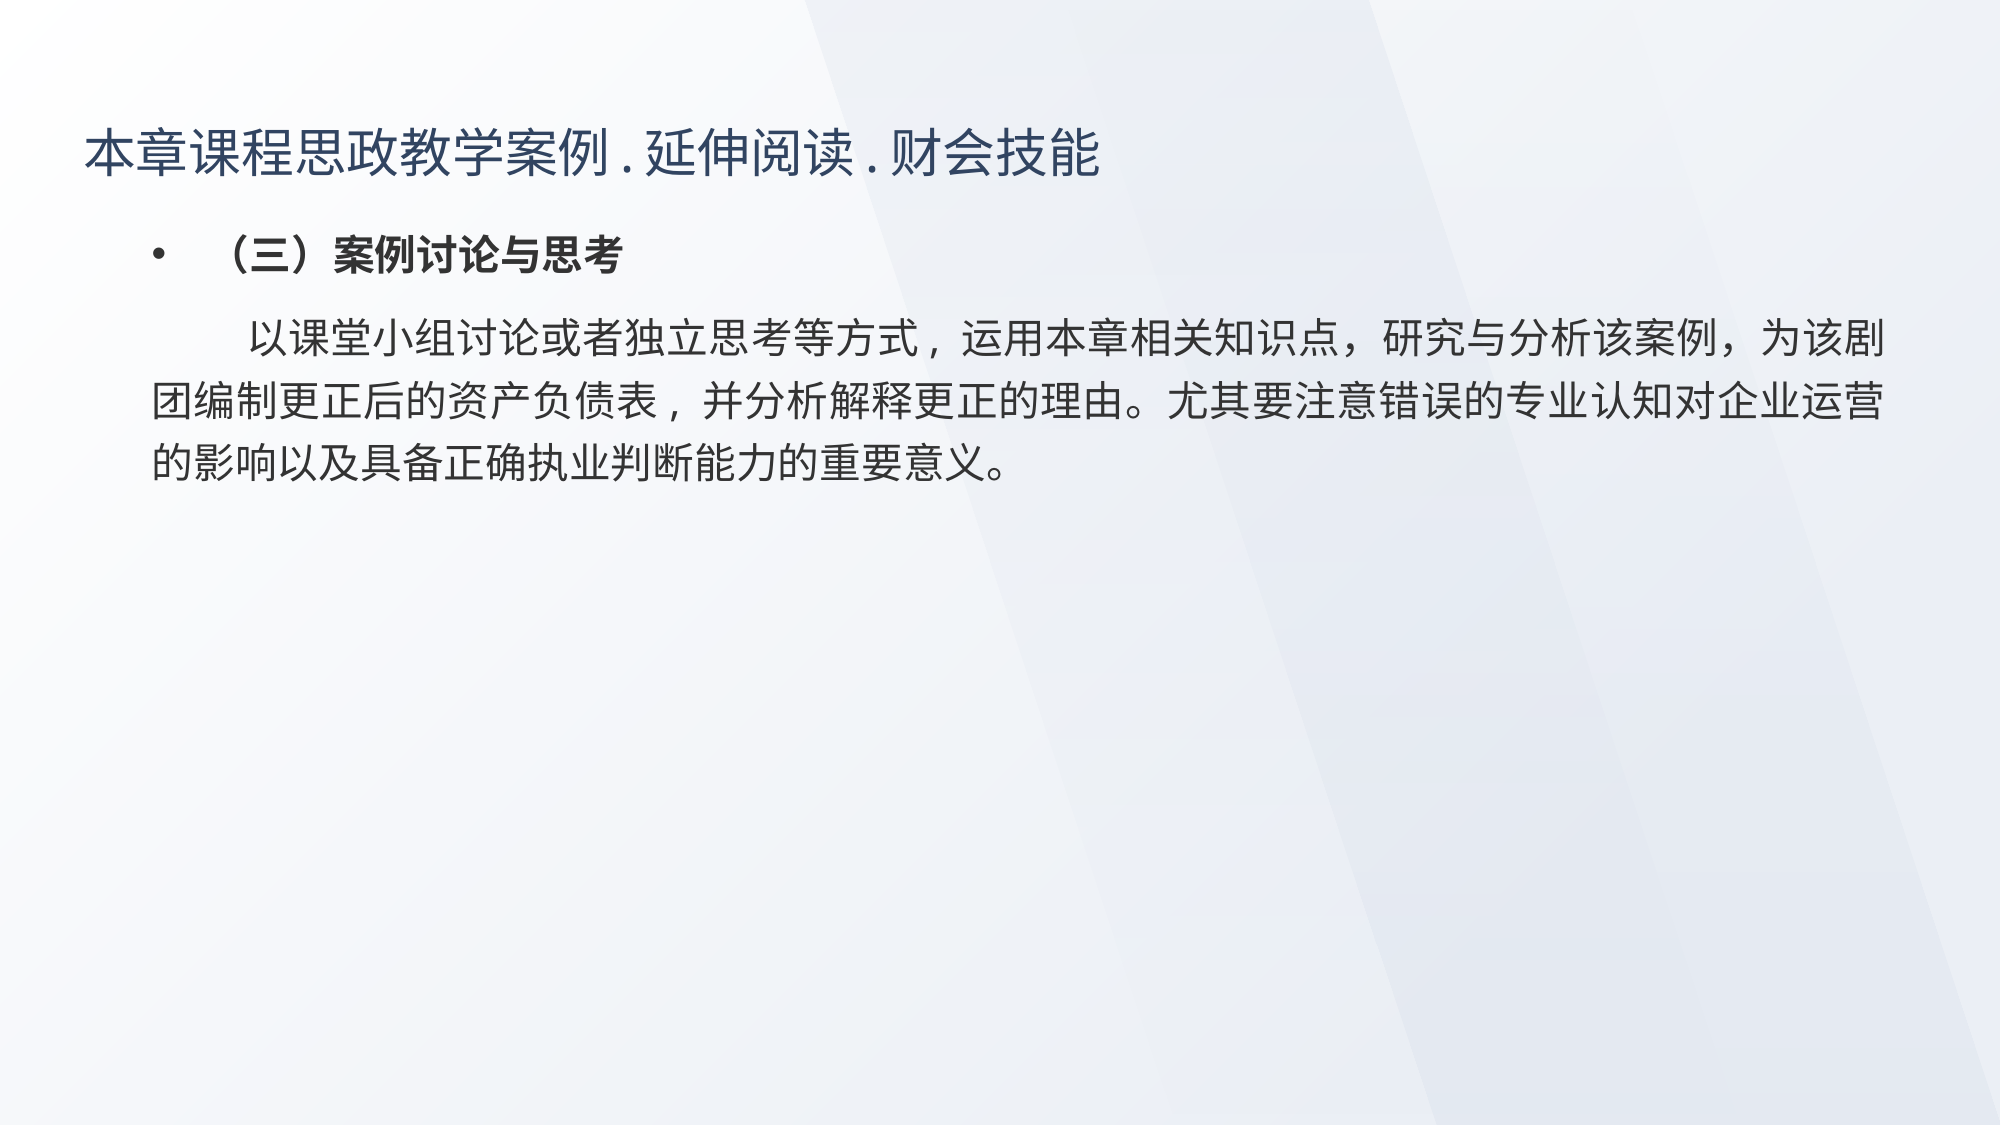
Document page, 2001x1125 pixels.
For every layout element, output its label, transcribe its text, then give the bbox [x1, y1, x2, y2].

title 本章课程思政教学案例.延伸阅读.财会技能 [83, 81, 1243, 184]
list （三）案例讨论与思考 以课堂小组讨论或者独立思考等方式, 运用本章相关知识点，研究与分析该案例，为该剧团编制更正后的资产负债表, 并分析解释更正的理由。尤其要注意错误的专业认知对企业运营的影响以及具备正确执业判断能力的重要意义。 [114, 213, 1886, 1013]
